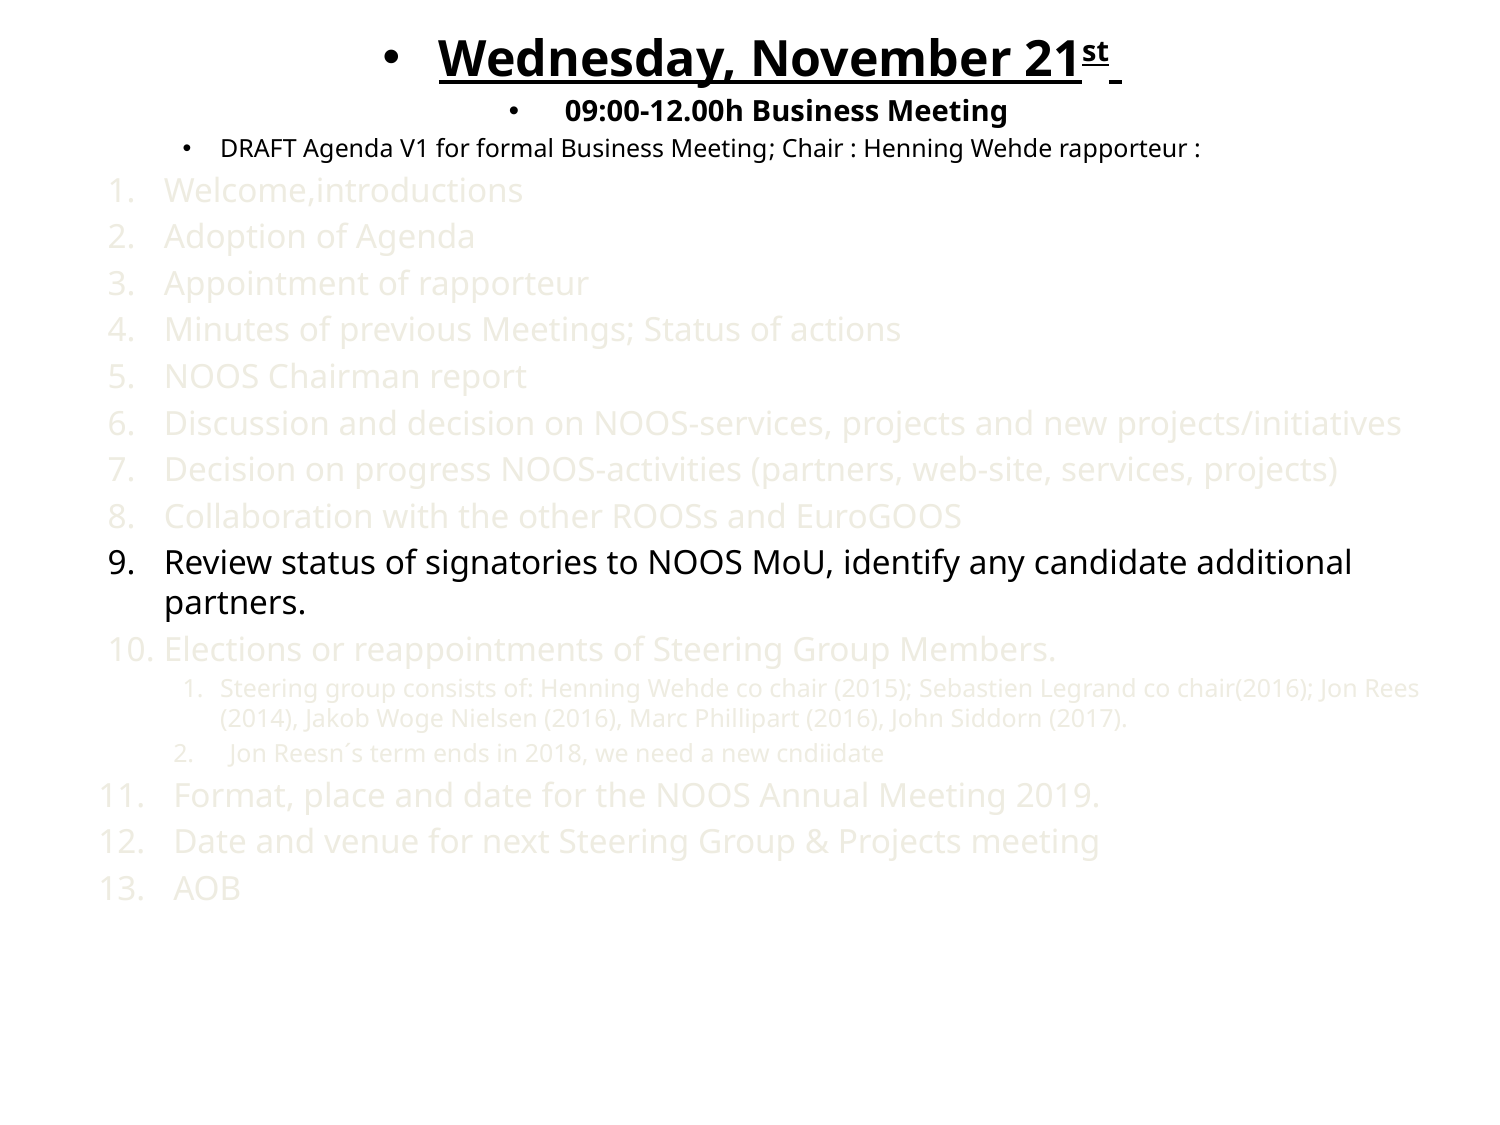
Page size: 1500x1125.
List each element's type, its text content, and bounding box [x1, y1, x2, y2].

list Wednesday, November 21st 09:00-12.00h Business Meeting DRAFT Agenda V1 for formal Business Meeting; Chair : Henning Wehde rapporteur : Welcome,introductions Adoption of Agenda Appointment of rapporteur Minutes of previous Meetings; Status of actions NOOS Chairman report Discussion and decision on NOOS-services, projects and new projects/initiatives Decision on progress NOOS-activities (partners, web-site, services, projects) Collaboration with the other ROOSs and EuroGOOS Review status of signatories to NOOS MoU, identify any candidate additional partners. Elections or reappointments of Steering Group Members. Steering group consists of: Henning Wehde co chair (2015); Sebastien Legrand co chair(2016); Jon Rees (2014), Jakob Woge Nielsen (2016), Marc Phillipart (2016), John Siddorn (2017). Jon Reesn´s term ends in 2018, we need a new cndiidate Format, place and date for the NOOS Annual Meeting 2019. Date and venue for next Steering Group & Projects meeting AOB [17, 19, 1500, 965]
